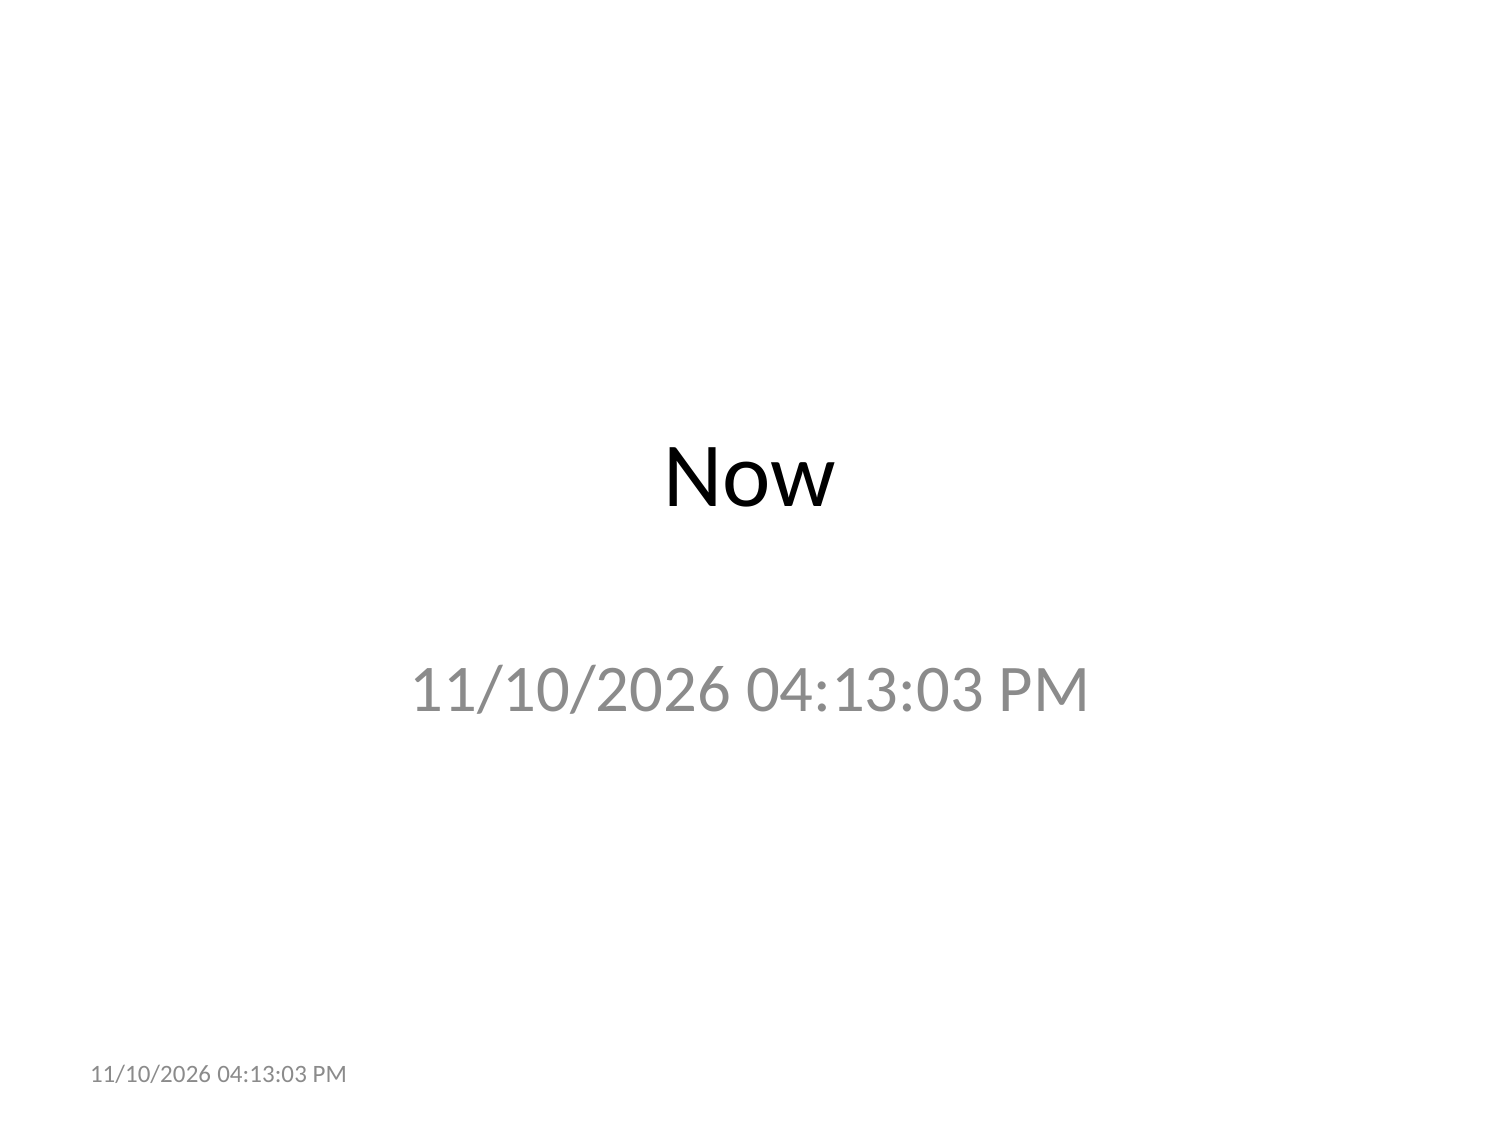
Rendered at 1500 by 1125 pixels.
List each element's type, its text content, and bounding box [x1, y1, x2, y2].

title Now [112, 349, 1388, 591]
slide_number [75, 1042, 425, 1103]
subtitle 2011-12-19 10:20:04 AM [225, 637, 1275, 925]
